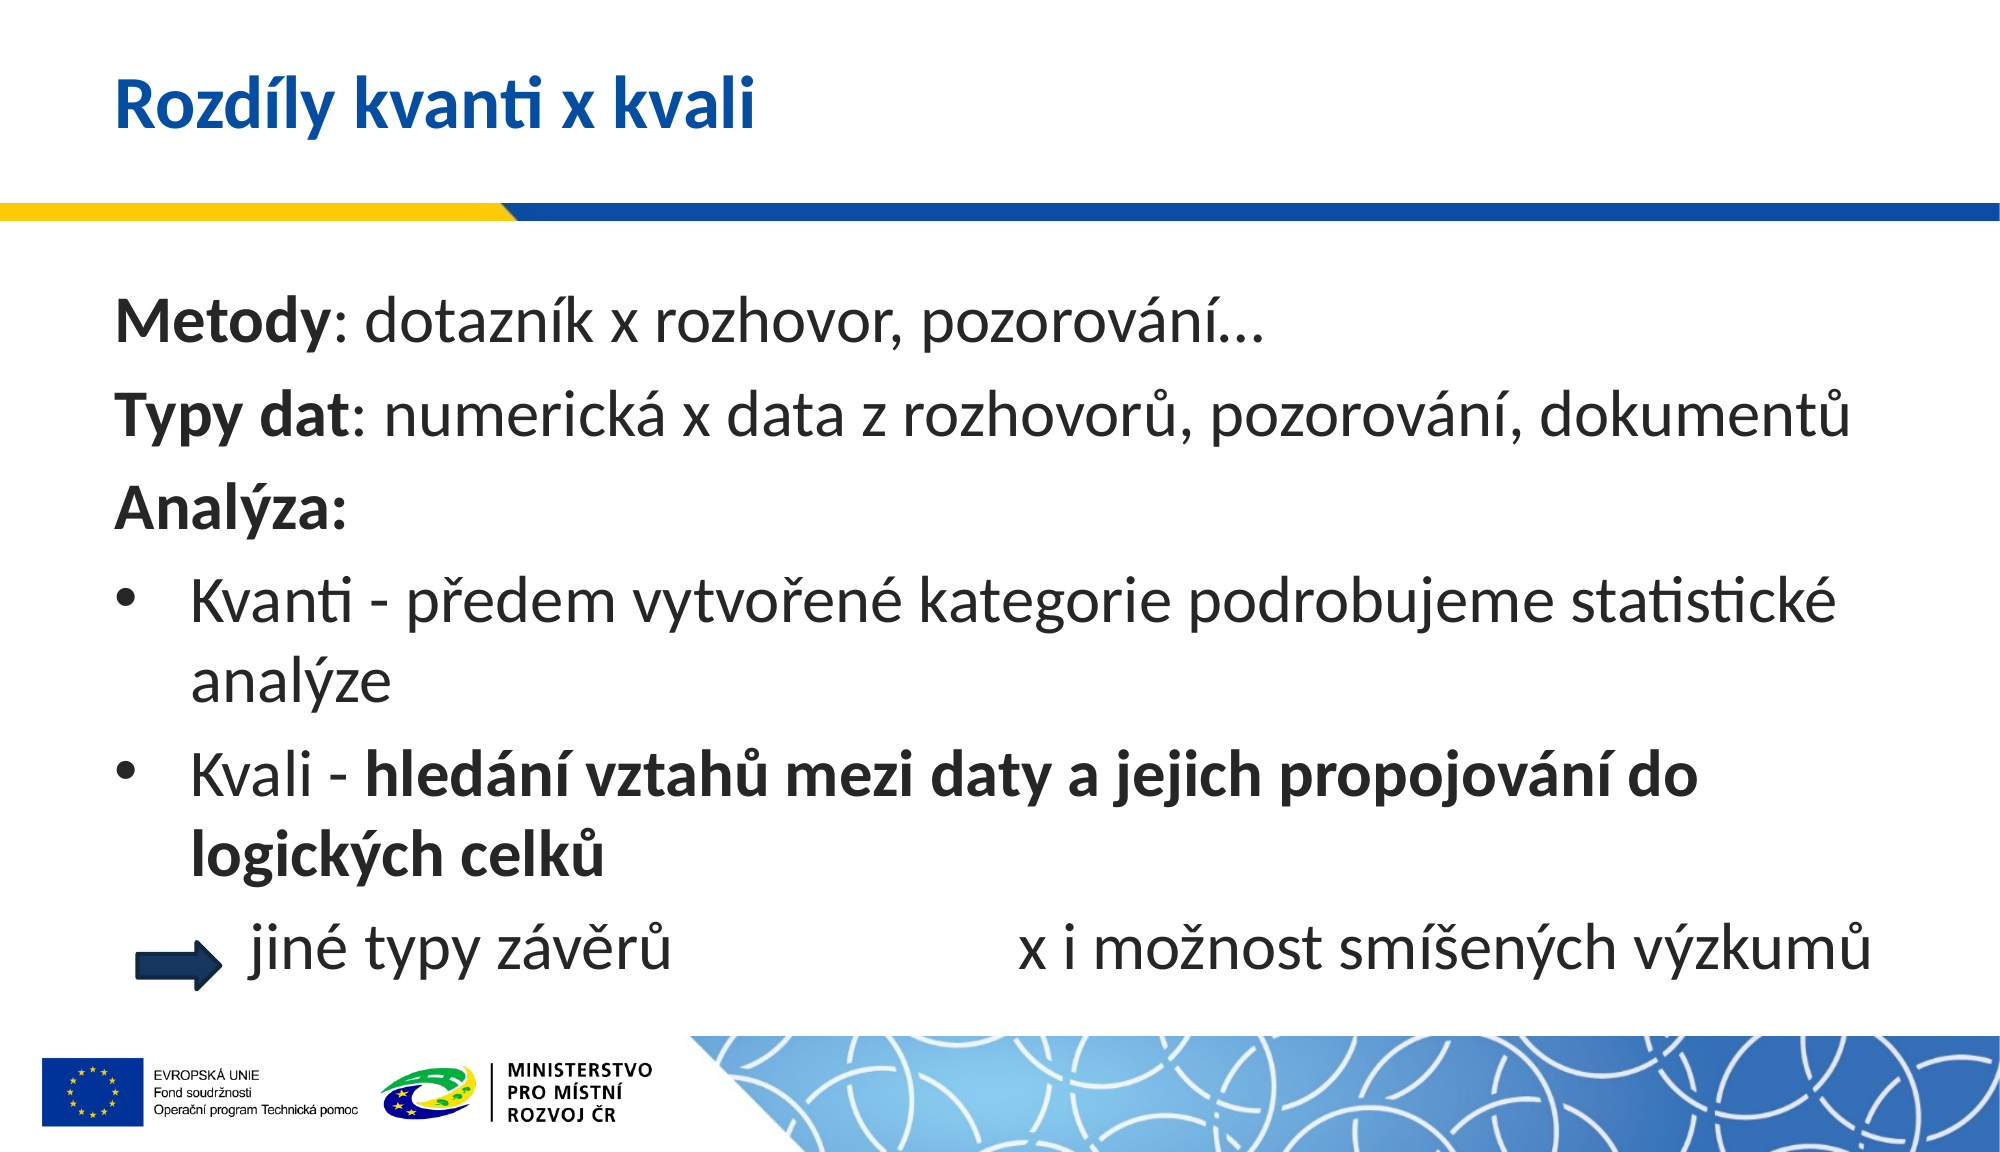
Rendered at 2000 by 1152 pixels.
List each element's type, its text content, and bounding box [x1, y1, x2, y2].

title Rozdíly kvanti x kvali [99, 46, 1900, 198]
text_box [135, 940, 223, 992]
list Metody: dotazník x rozhovor, pozorování… Typy dat: numerická x data z rozhovorů, pozorování, dokumentů Analýza: Kvanti - předem vytvořené kategorie podrobujeme statistické analýze Kvali - hledání vztahů mezi daty a jejich propojování do logických celků jiné typy závěrů x i možnost smíšených výzkumů [99, 268, 1900, 1029]
picture [19, 1035, 674, 1149]
picture [0, 203, 2000, 221]
picture [680, 1036, 2000, 1152]
